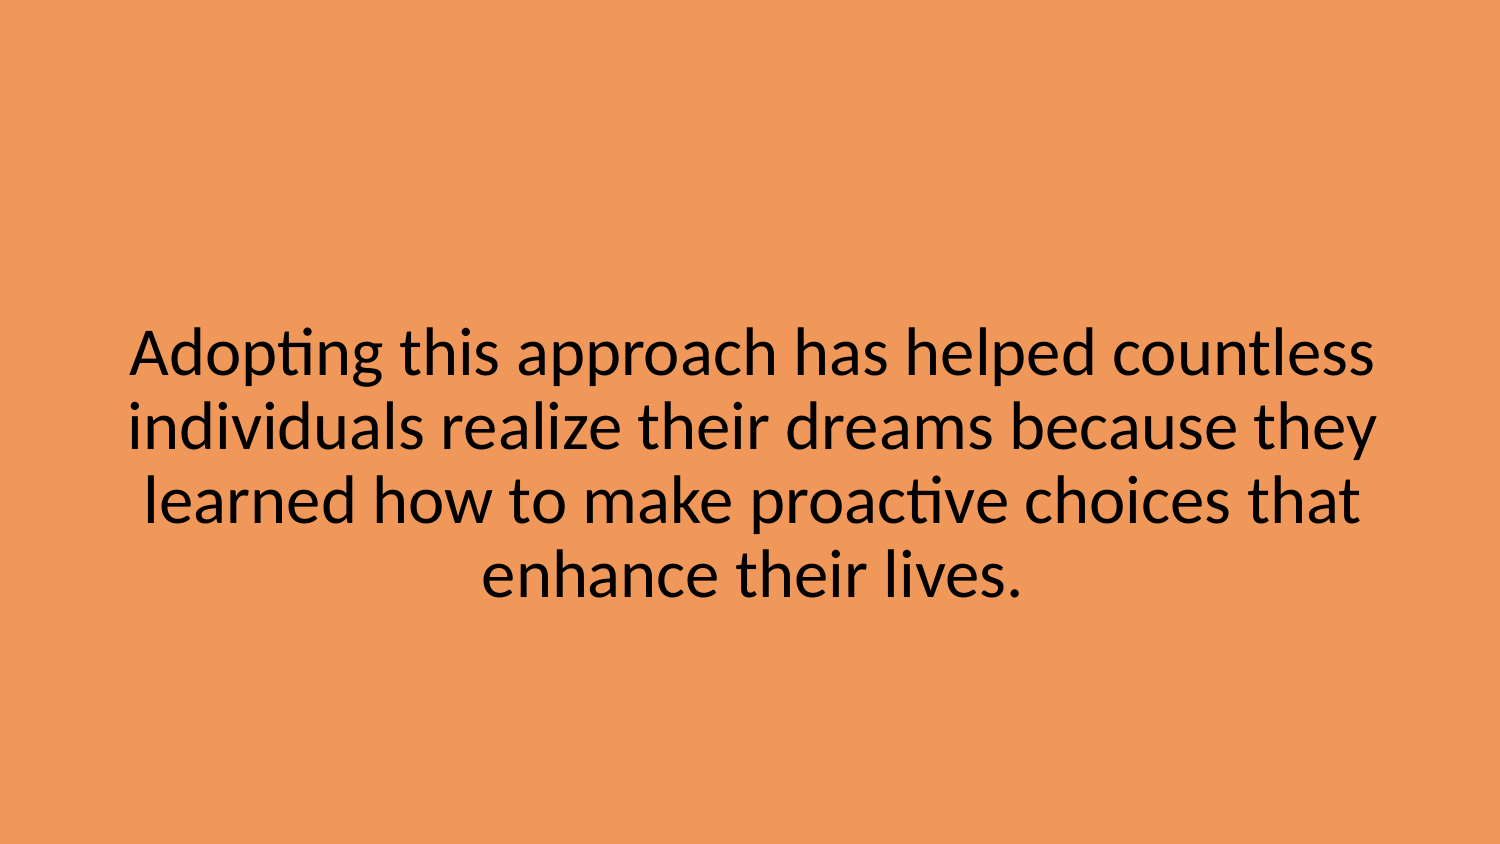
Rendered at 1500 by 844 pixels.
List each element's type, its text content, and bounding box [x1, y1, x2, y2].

list Adopting this approach has helped countless individuals realize their dreams because they learned how to make proactive choices that enhance their lives. [75, 308, 1432, 561]
